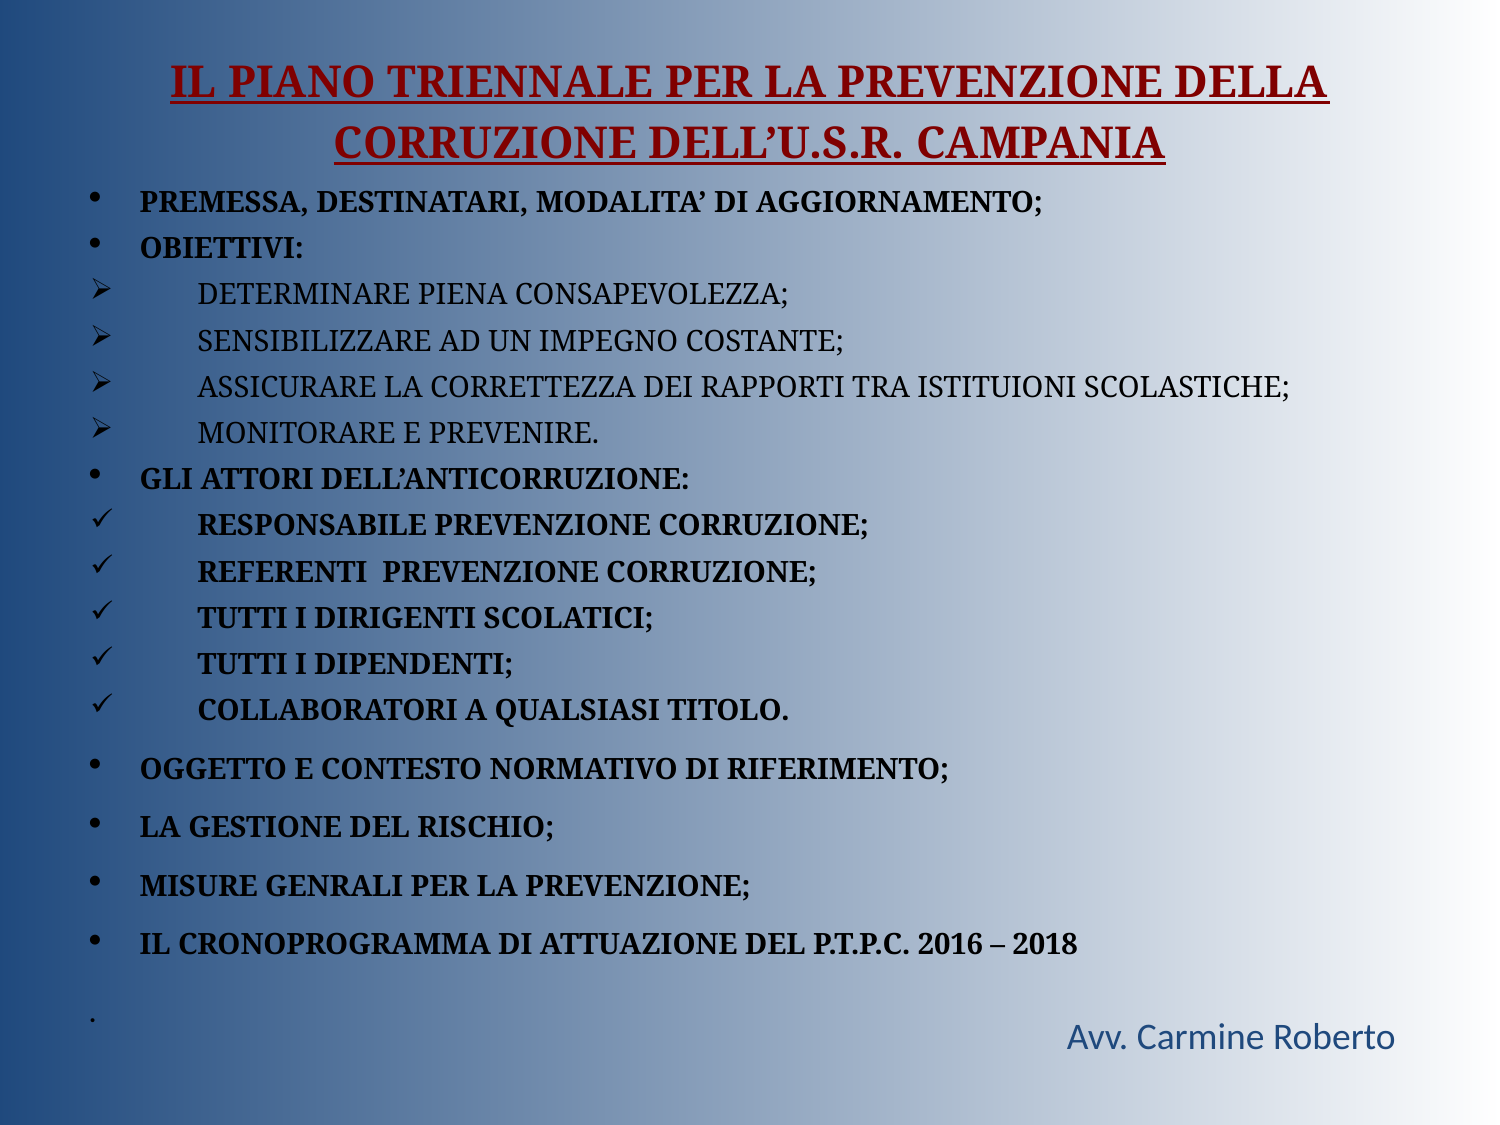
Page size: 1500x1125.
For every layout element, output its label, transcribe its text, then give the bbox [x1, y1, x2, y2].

text_box Avv. Carmine Roberto [1052, 1004, 1425, 1065]
list IL PIANO TRIENNALE PER LA PREVENZIONE DELLA CORRUZIONE DELL’U.S.R. CAMPANIA PREMESSA, DESTINATARI, MODALITA’ DI AGGIORNAMENTO; OBIETTIVI: DETERMINARE PIENA CONSAPEVOLEZZA; SENSIBILIZZARE AD UN IMPEGNO COSTANTE; ASSICURARE LA CORRETTEZZA DEI RAPPORTI TRA ISTITUIONI SCOLASTICHE; MONITORARE E PREVENIRE. GLI ATTORI DELL’ANTICORRUZIONE: RESPONSABILE PREVENZIONE CORRUZIONE; REFERENTI PREVENZIONE CORRUZIONE; TUTTI I DIRIGENTI SCOLATICI; TUTTI I DIPENDENTI; COLLABORATORI A QUALSIASI TITOLO. OGGETTO E CONTESTO NORMATIVO DI RIFERIMENTO; LA GESTIONE DEL RISCHIO; MISURE GENRALI PER LA PREVENZIONE; IL CRONOPROGRAMMA DI ATTUAZIONE DEL P.T.P.C. 2016 – 2018 [75, 38, 1425, 1042]
